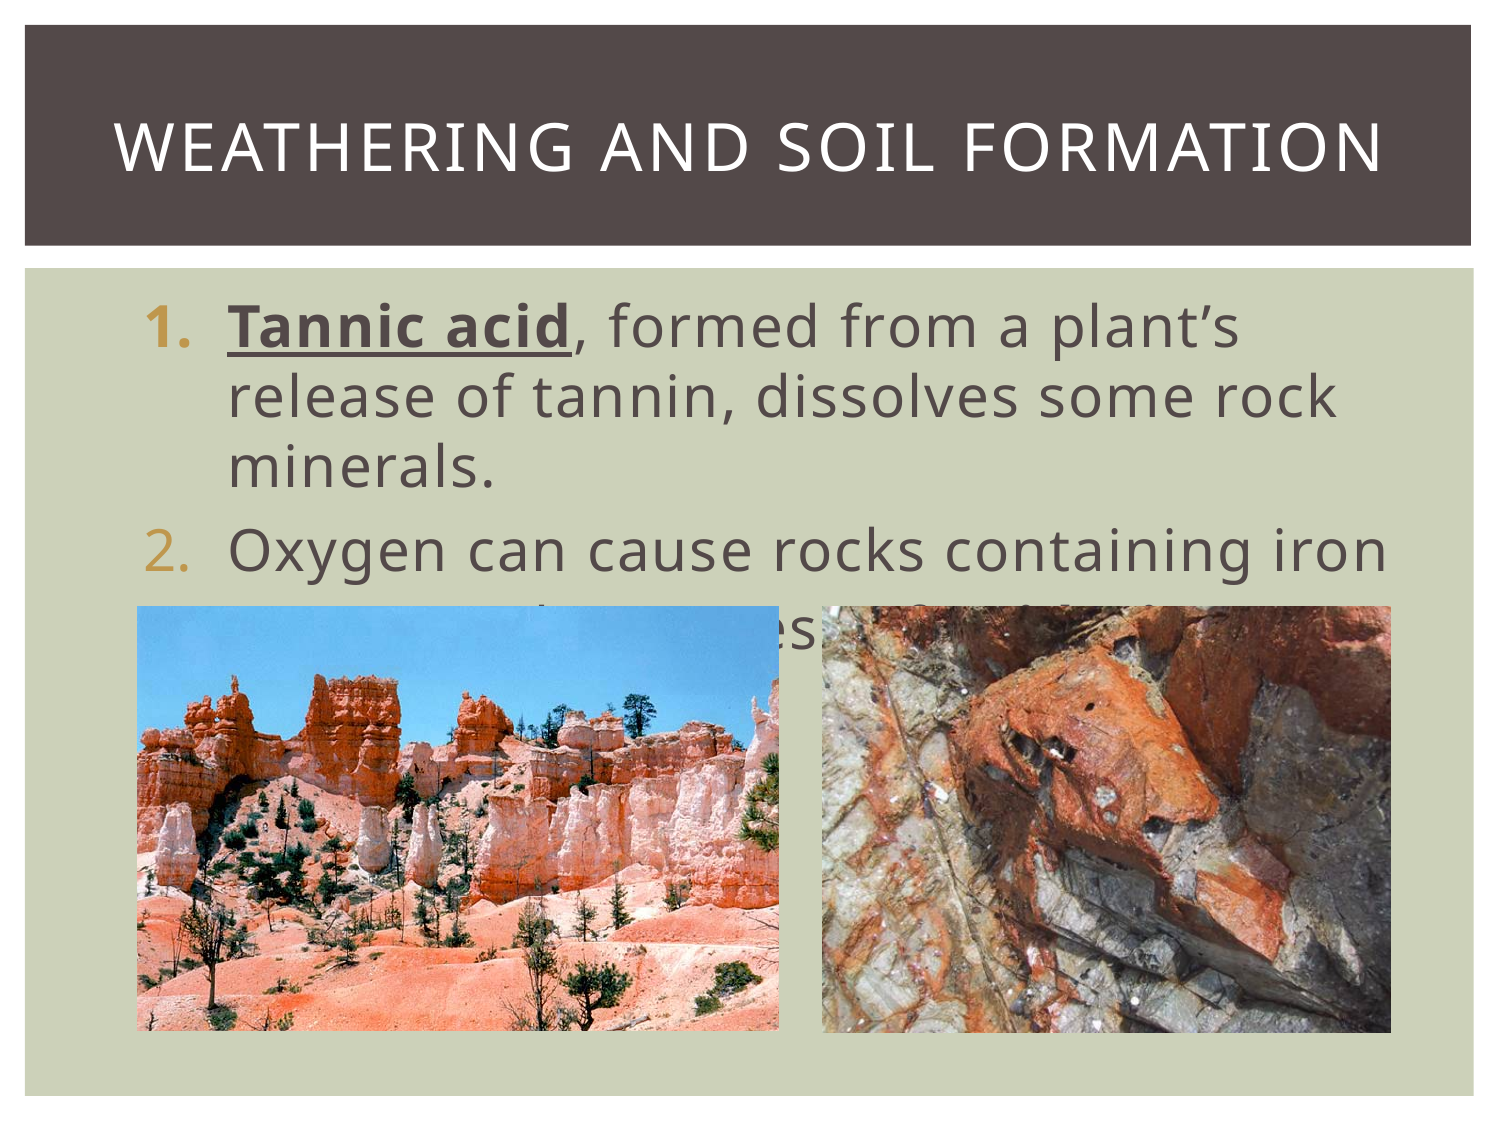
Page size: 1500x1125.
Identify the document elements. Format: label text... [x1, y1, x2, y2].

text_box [137, 605, 1392, 1033]
title Weathering and Soil Formation [62, 58, 1438, 232]
list Tannic acid, formed from a plant’s release of tannin, dissolves some rock minerals. Oxygen can cause rocks containing iron to rust in the process of oxidation. https://www.thinglink.com/scene/359166923436457986 [62, 281, 1442, 1005]
